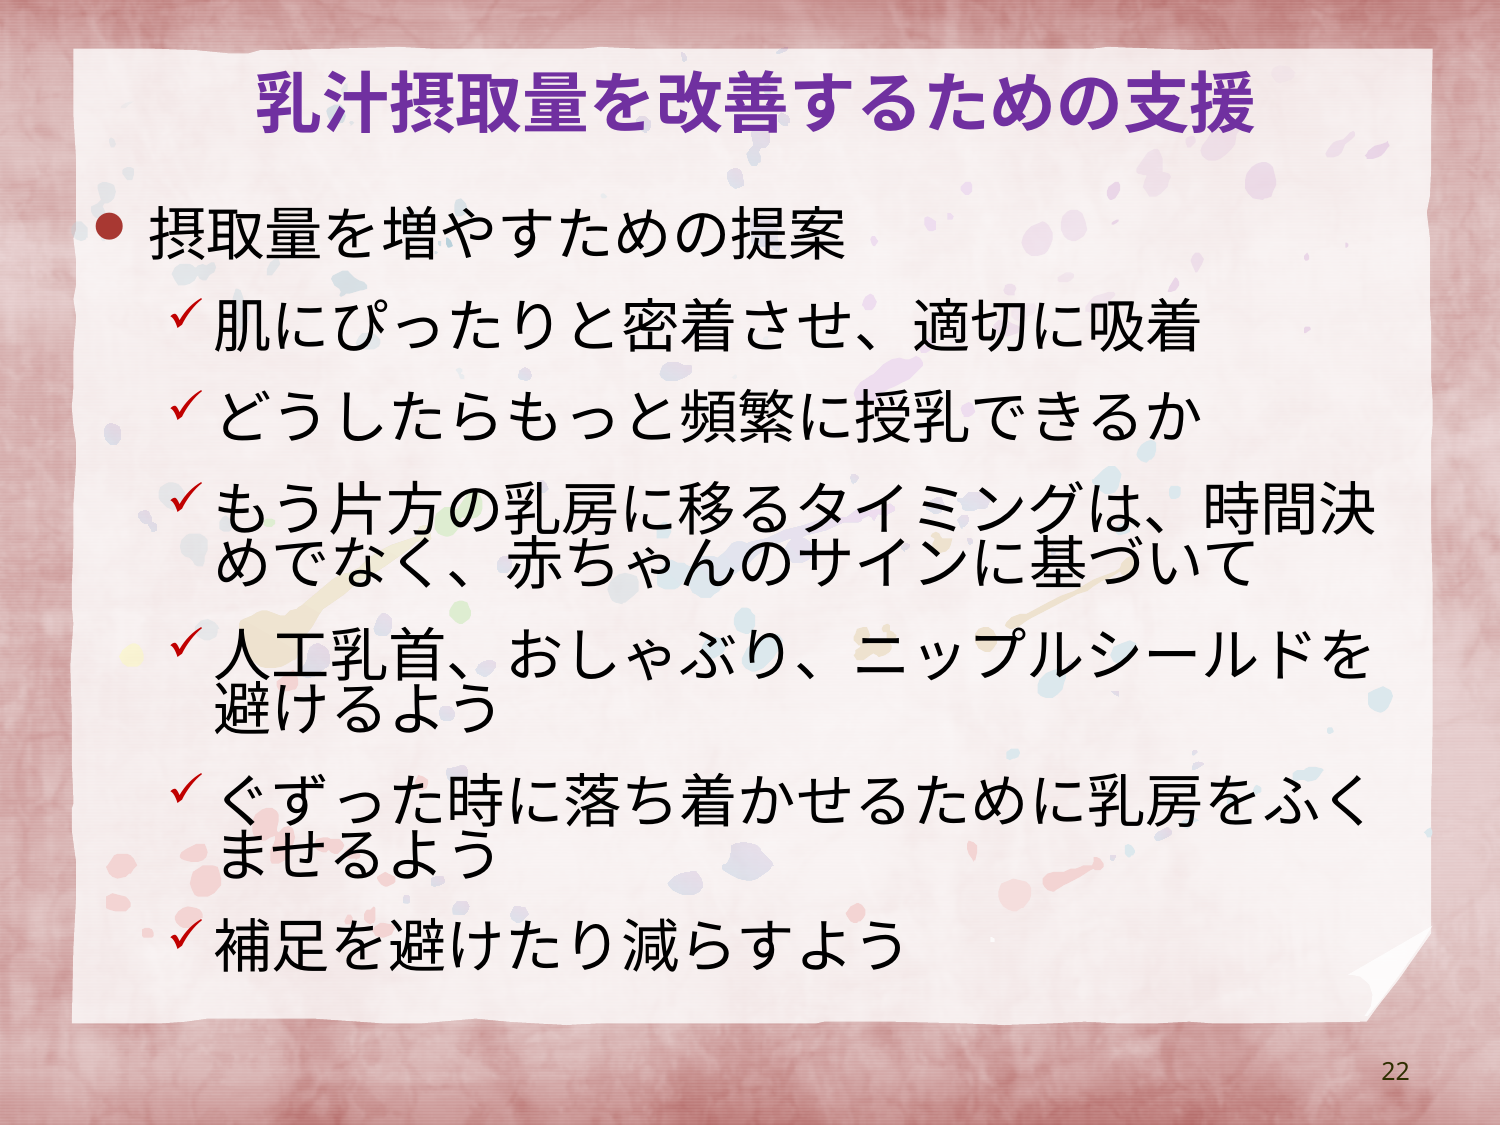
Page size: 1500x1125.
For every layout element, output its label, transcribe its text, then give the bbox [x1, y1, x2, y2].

title 乳汁摂取量を改善するための支援 [100, 42, 1413, 161]
slide_number 22 [1074, 1042, 1425, 1103]
list 摂取量を増やすための提案 肌にぴったりと密着させ、適切に吸着 どうしたらもっと頻繁に授乳できるか もう片方の乳房に移るタイミングは、時間決めでなく、赤ちゃんのサインに基づいて 人工乳首、おしゃぶり、ニップルシールドを避けるよう ぐずった時に落ち着かせるために乳房をふくませるよう 補足を避けたり減らすよう [76, 189, 1424, 1088]
